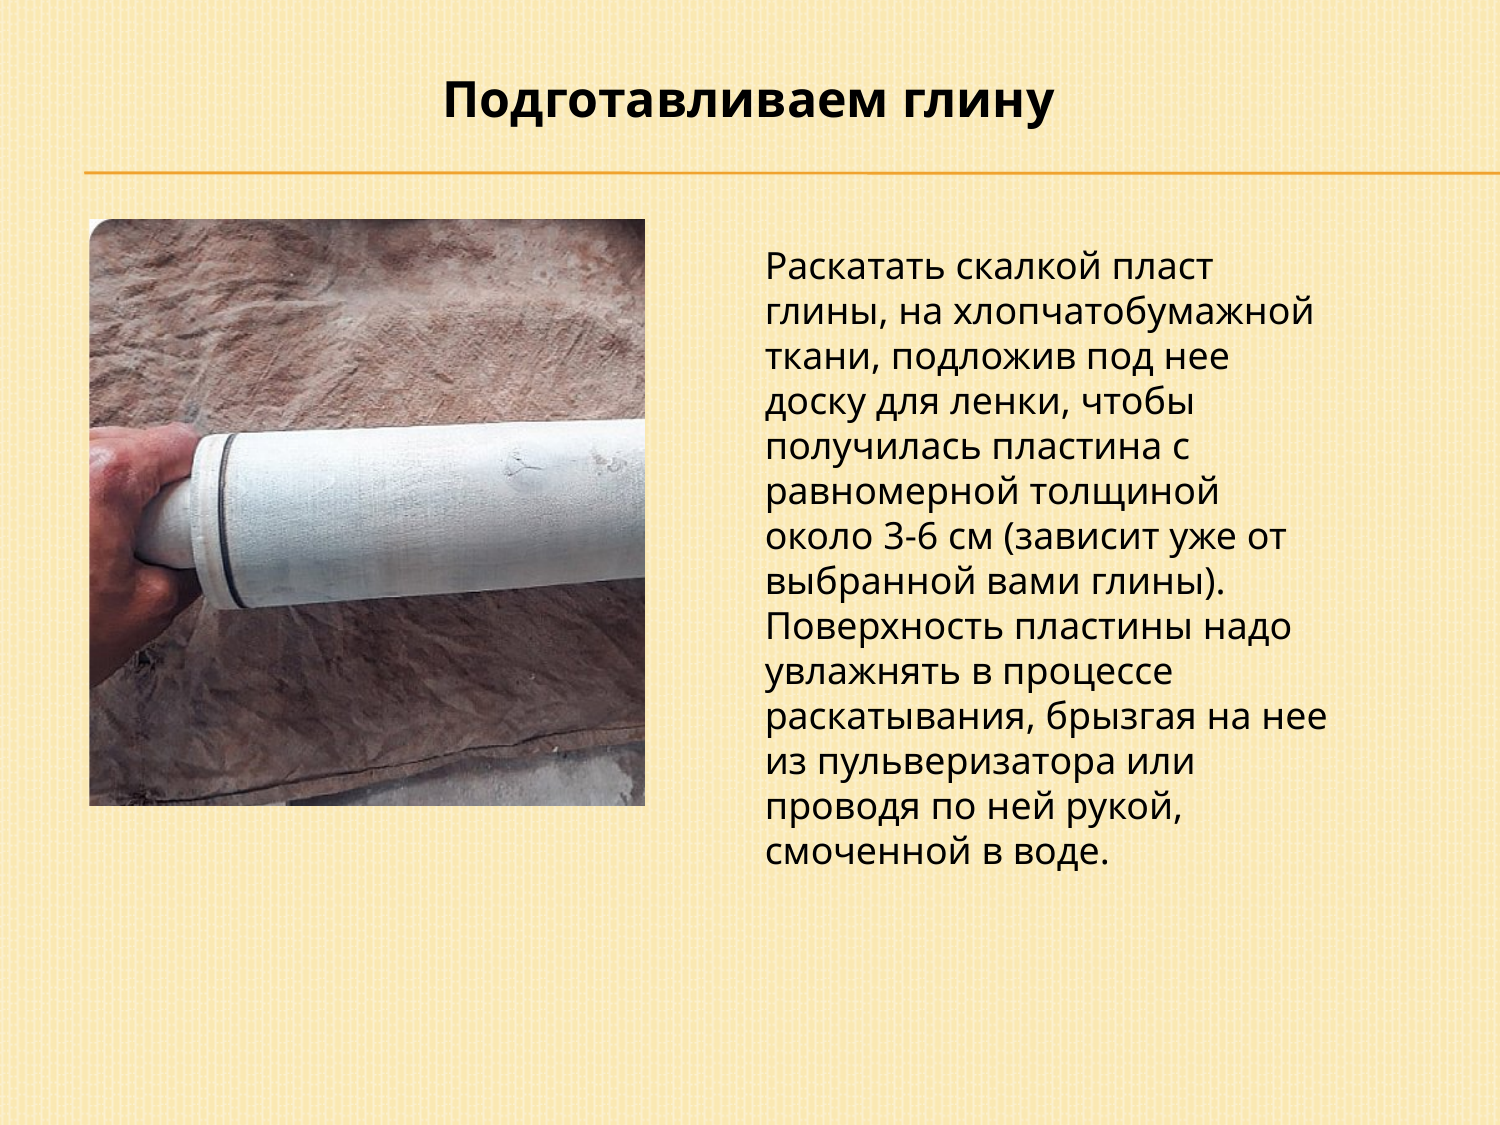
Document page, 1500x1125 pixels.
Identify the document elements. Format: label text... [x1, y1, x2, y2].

text_box Раскатать скалкой пласт глины, на хлопчатобумажной ткани, подложив под нее доску для ленки, чтобы получилась пластина с равномерной толщиной около 3-6 см (зависит уже от выбранной вами глины). Поверхность пластины надо увлажнять в процессе раскатывания, брызгая на нее из пульверизатора или проводя по ней рукой, смоченной в воде. [749, 235, 1352, 925]
text_box Подготавливаем глину [180, 60, 1249, 135]
picture [89, 219, 646, 806]
